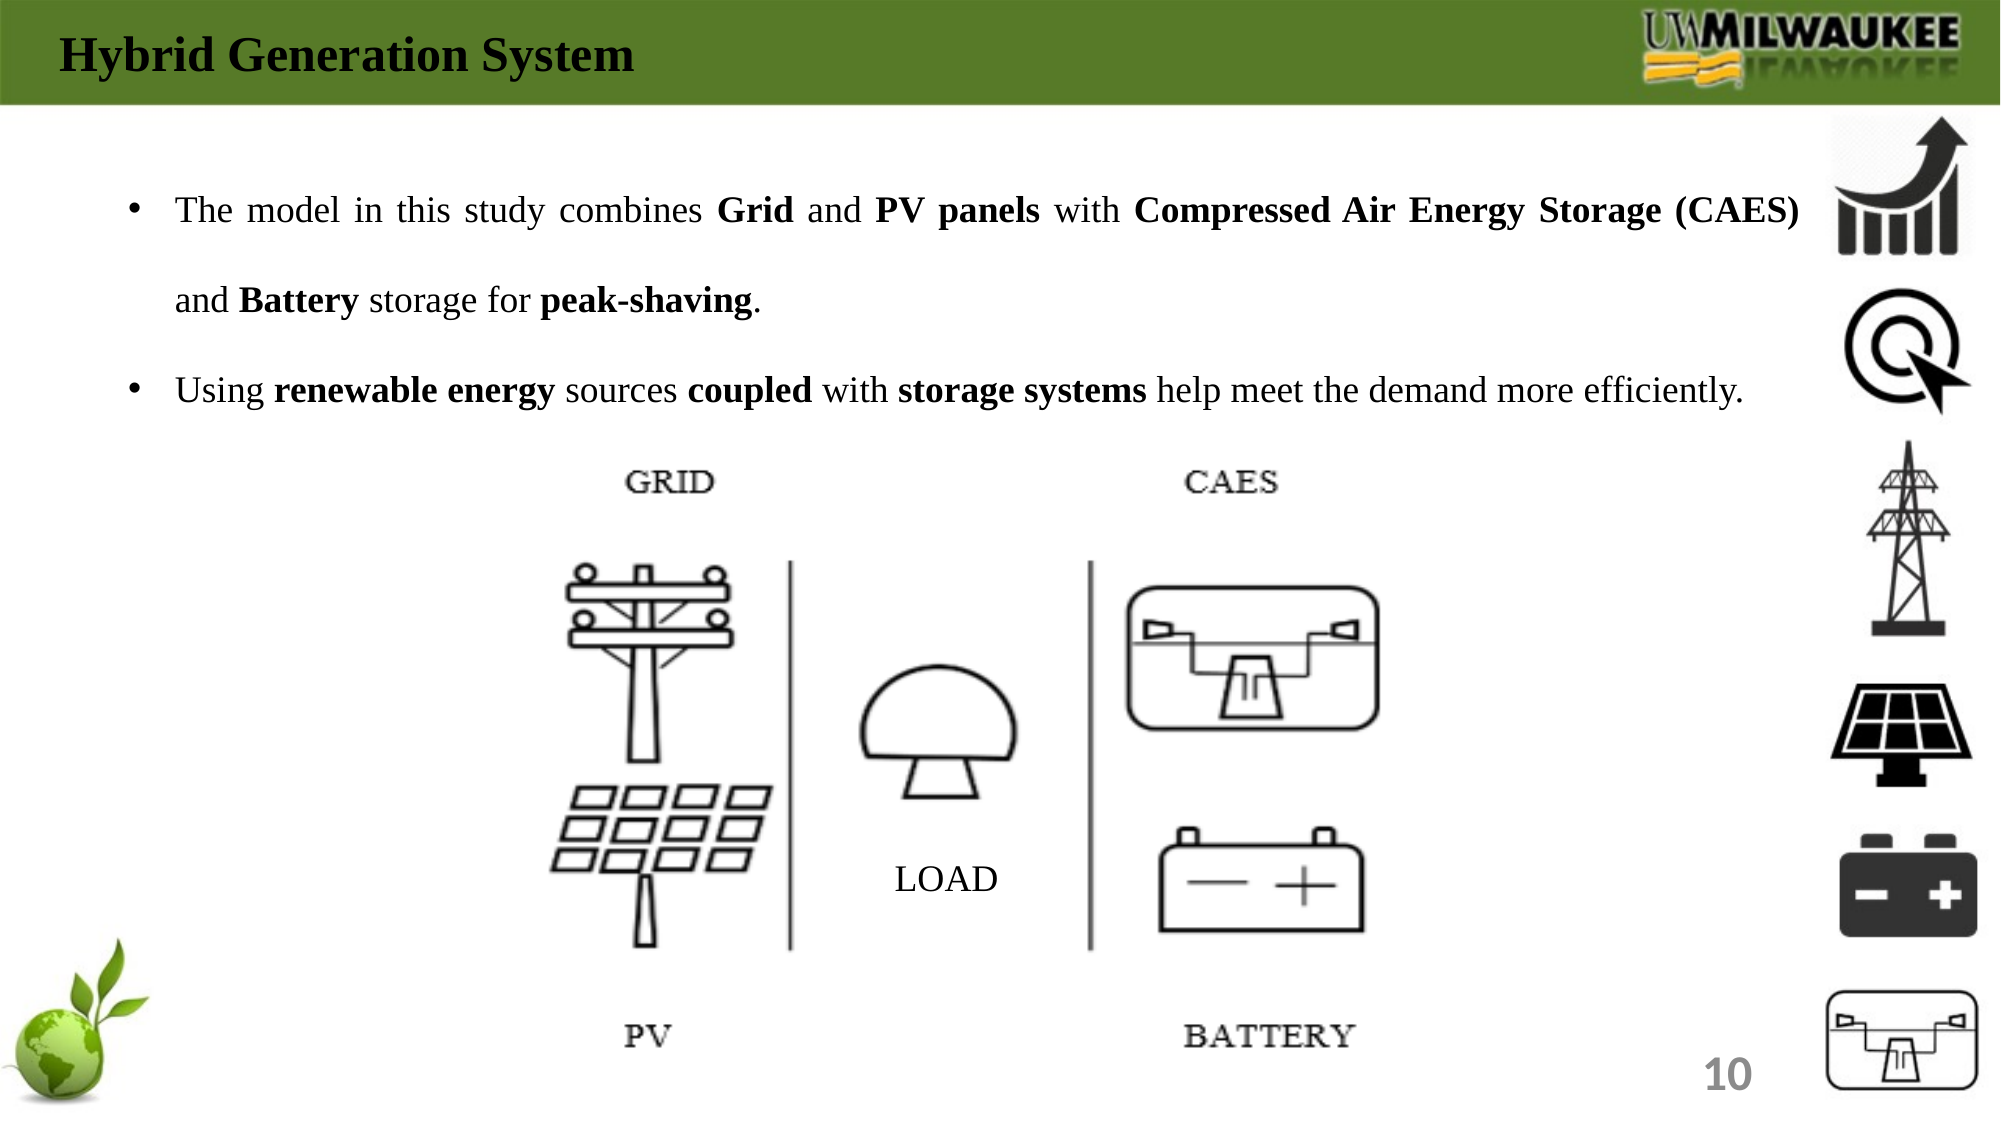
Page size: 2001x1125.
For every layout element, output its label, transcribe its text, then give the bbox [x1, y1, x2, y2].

slide_number 10 [1317, 1040, 1768, 1101]
text_box The model in this study combines Grid and PV panels with Compressed Air Energy Storage (CAES) and Battery storage for peak-shaving. Using renewable energy sources coupled with storage systems help meet the demand more efficiently. [113, 132, 1815, 418]
picture [0, 0, 2001, 1125]
text_box Hybrid Generation System [44, 14, 880, 90]
